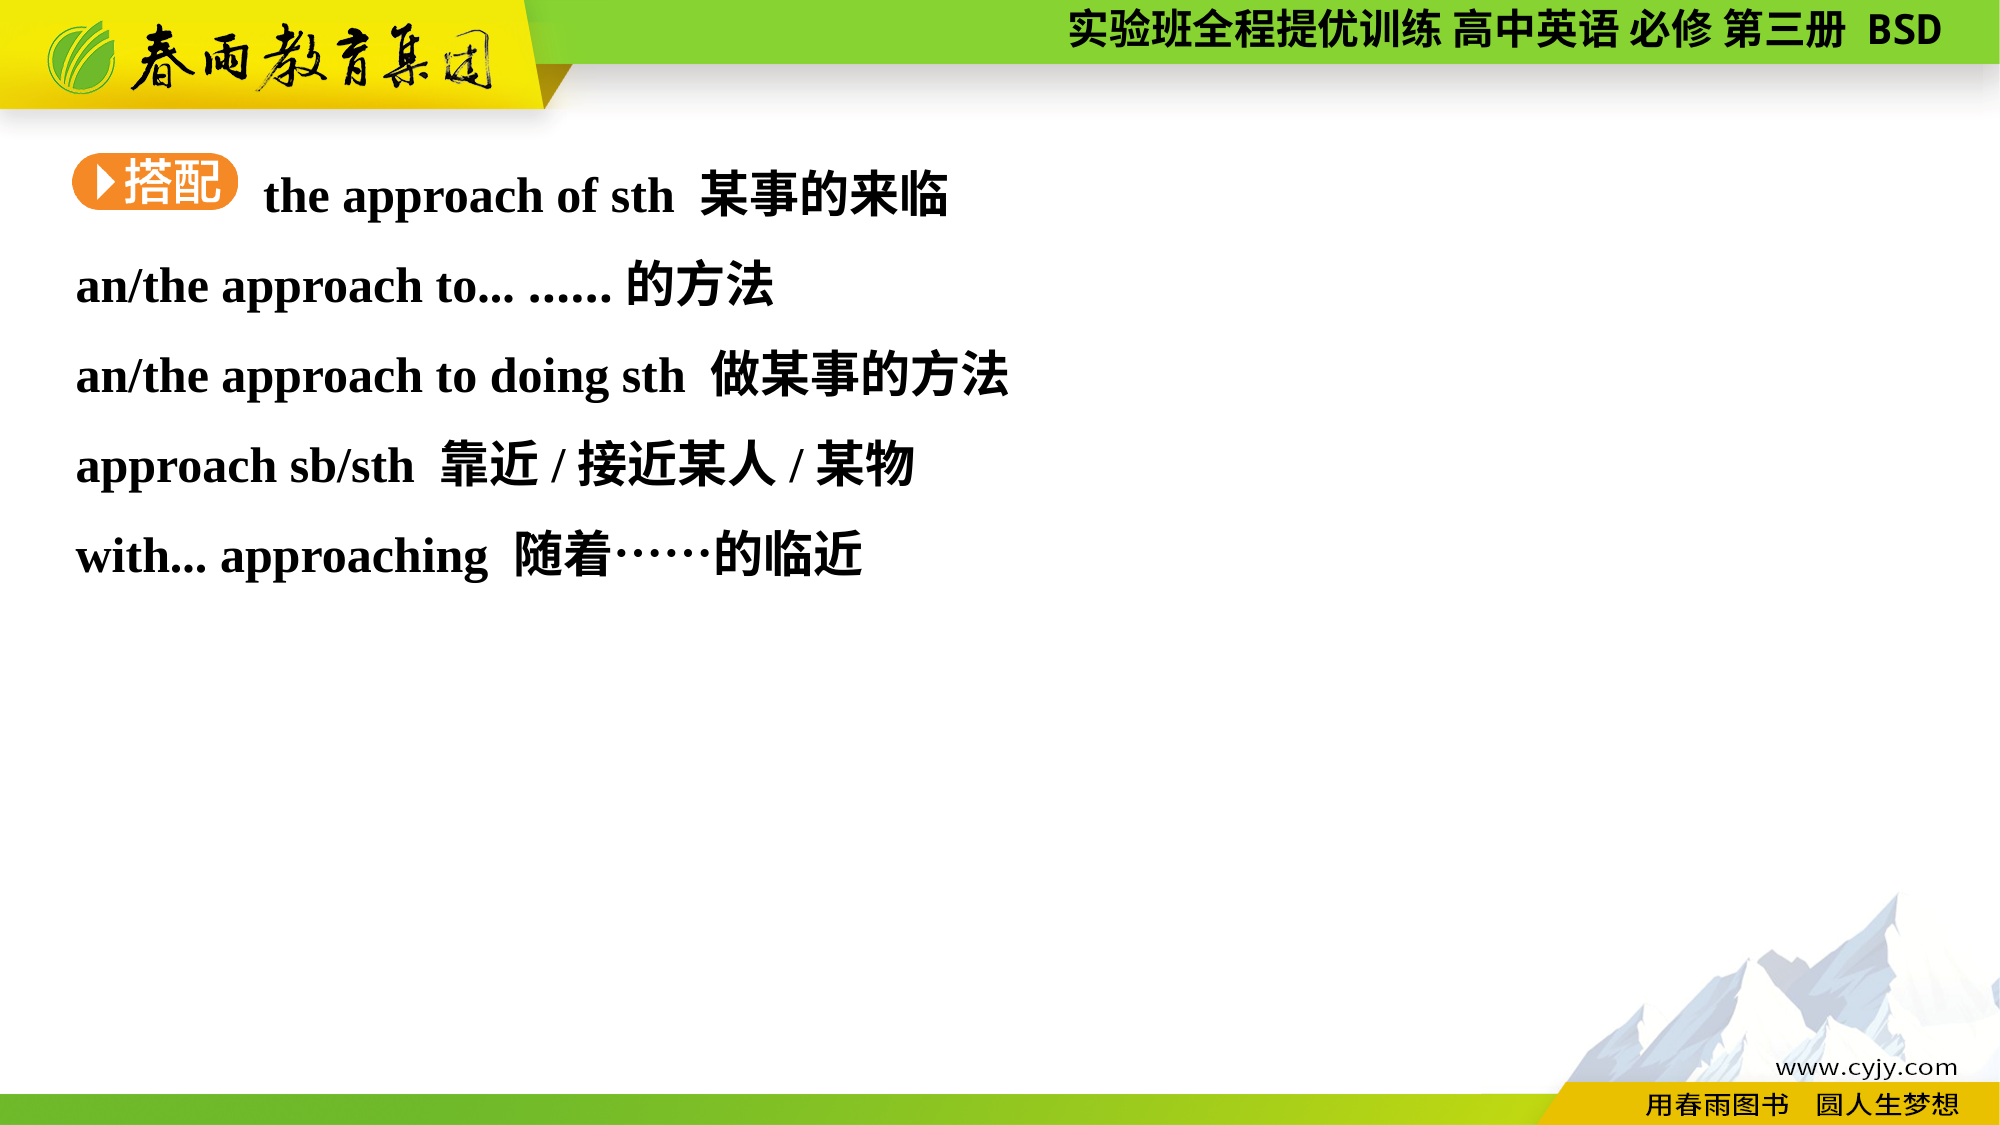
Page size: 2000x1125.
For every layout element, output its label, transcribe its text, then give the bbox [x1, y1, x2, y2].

list the approach of sth 某事的来临 an/the approach to... ……的方法 an/the approach to doing sth 做某事的方法 approach sb/sth 靠近/接近某人/某物 with... approaching 随着……的临近 [60, 125, 1945, 584]
picture [0, 0, 2000, 1125]
